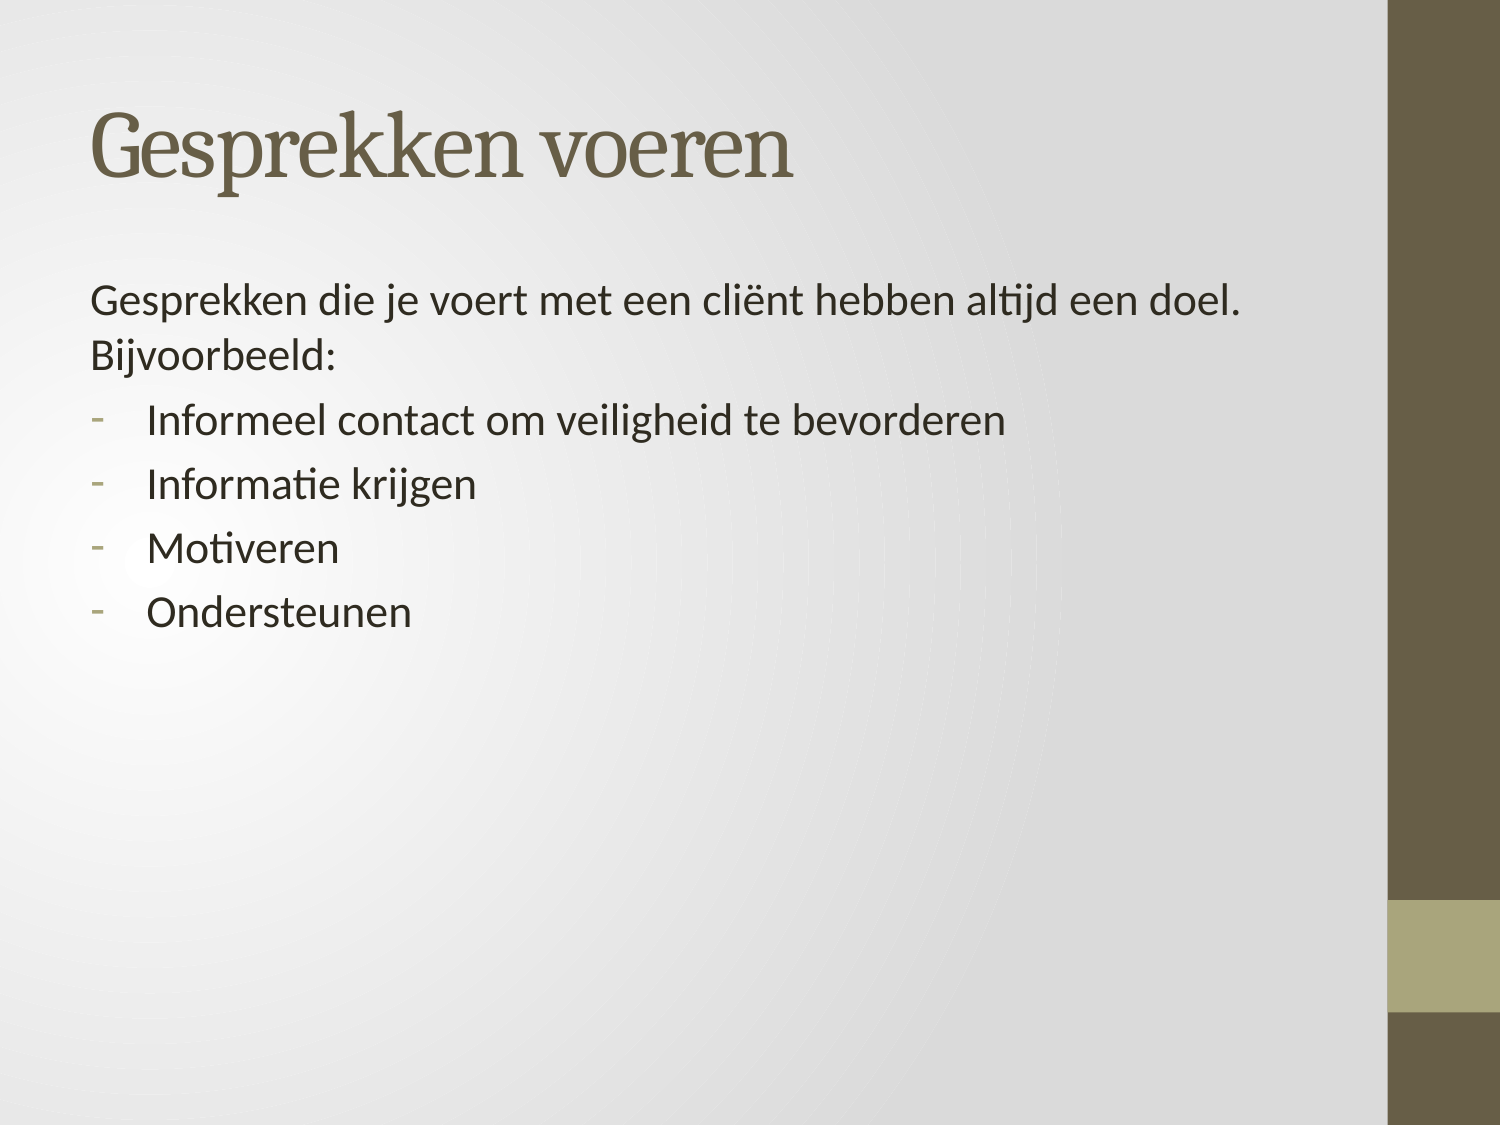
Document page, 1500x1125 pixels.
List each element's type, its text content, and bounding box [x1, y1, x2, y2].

title Gesprekken voeren [75, 45, 1325, 233]
list Gesprekken die je voert met een cliënt hebben altijd een doel. Bijvoorbeeld: Informeel contact om veiligheid te bevorderen Informatie krijgen Motiveren Ondersteunen [75, 262, 1325, 1050]
